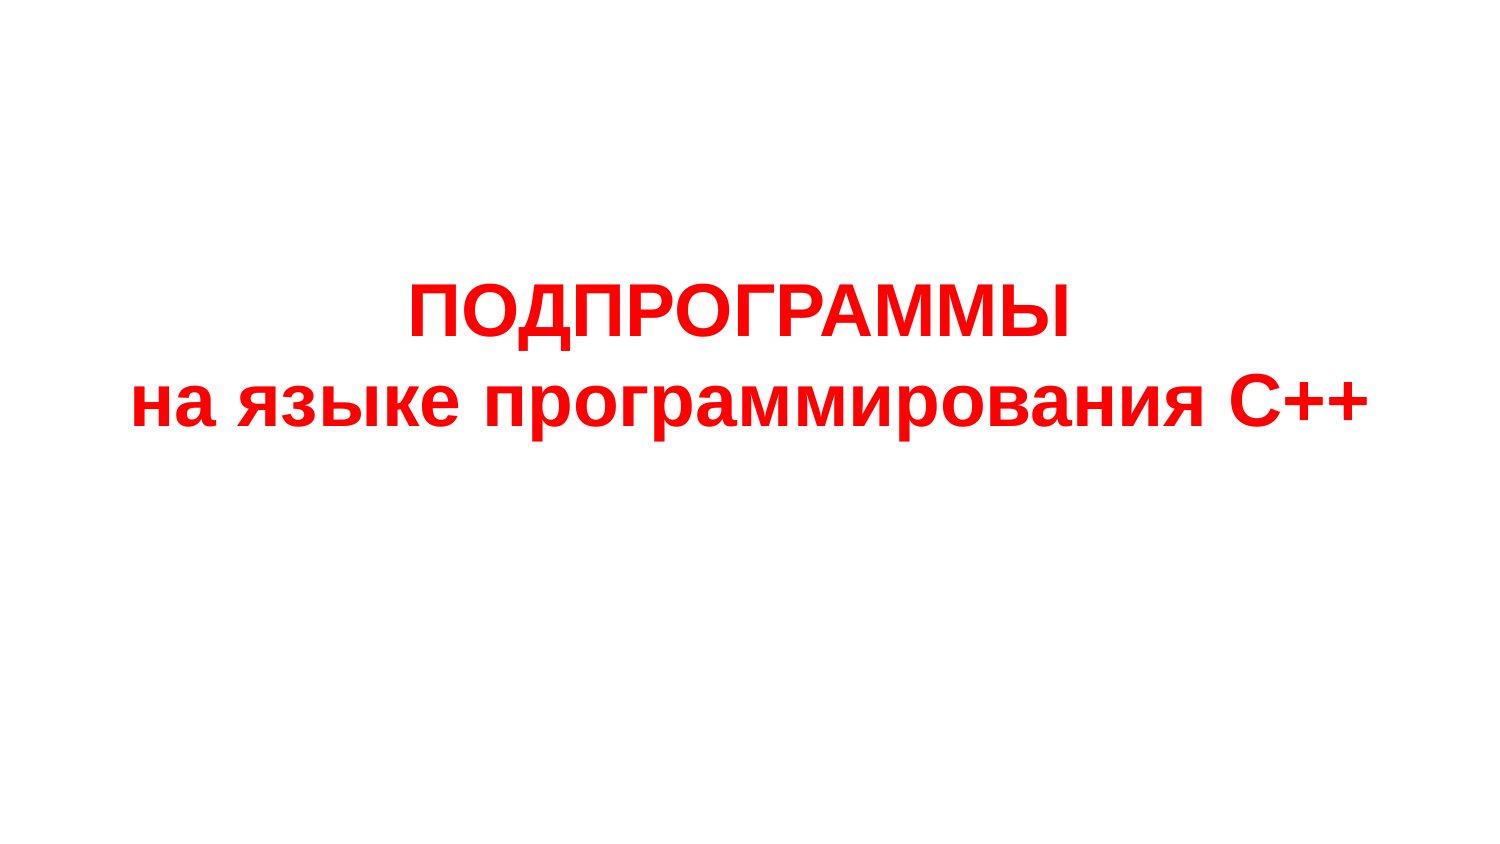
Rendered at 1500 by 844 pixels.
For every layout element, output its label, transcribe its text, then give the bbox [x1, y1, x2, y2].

text_box ПОДПРОГРАММЫ на языке программирования С++ [51, 246, 1449, 536]
